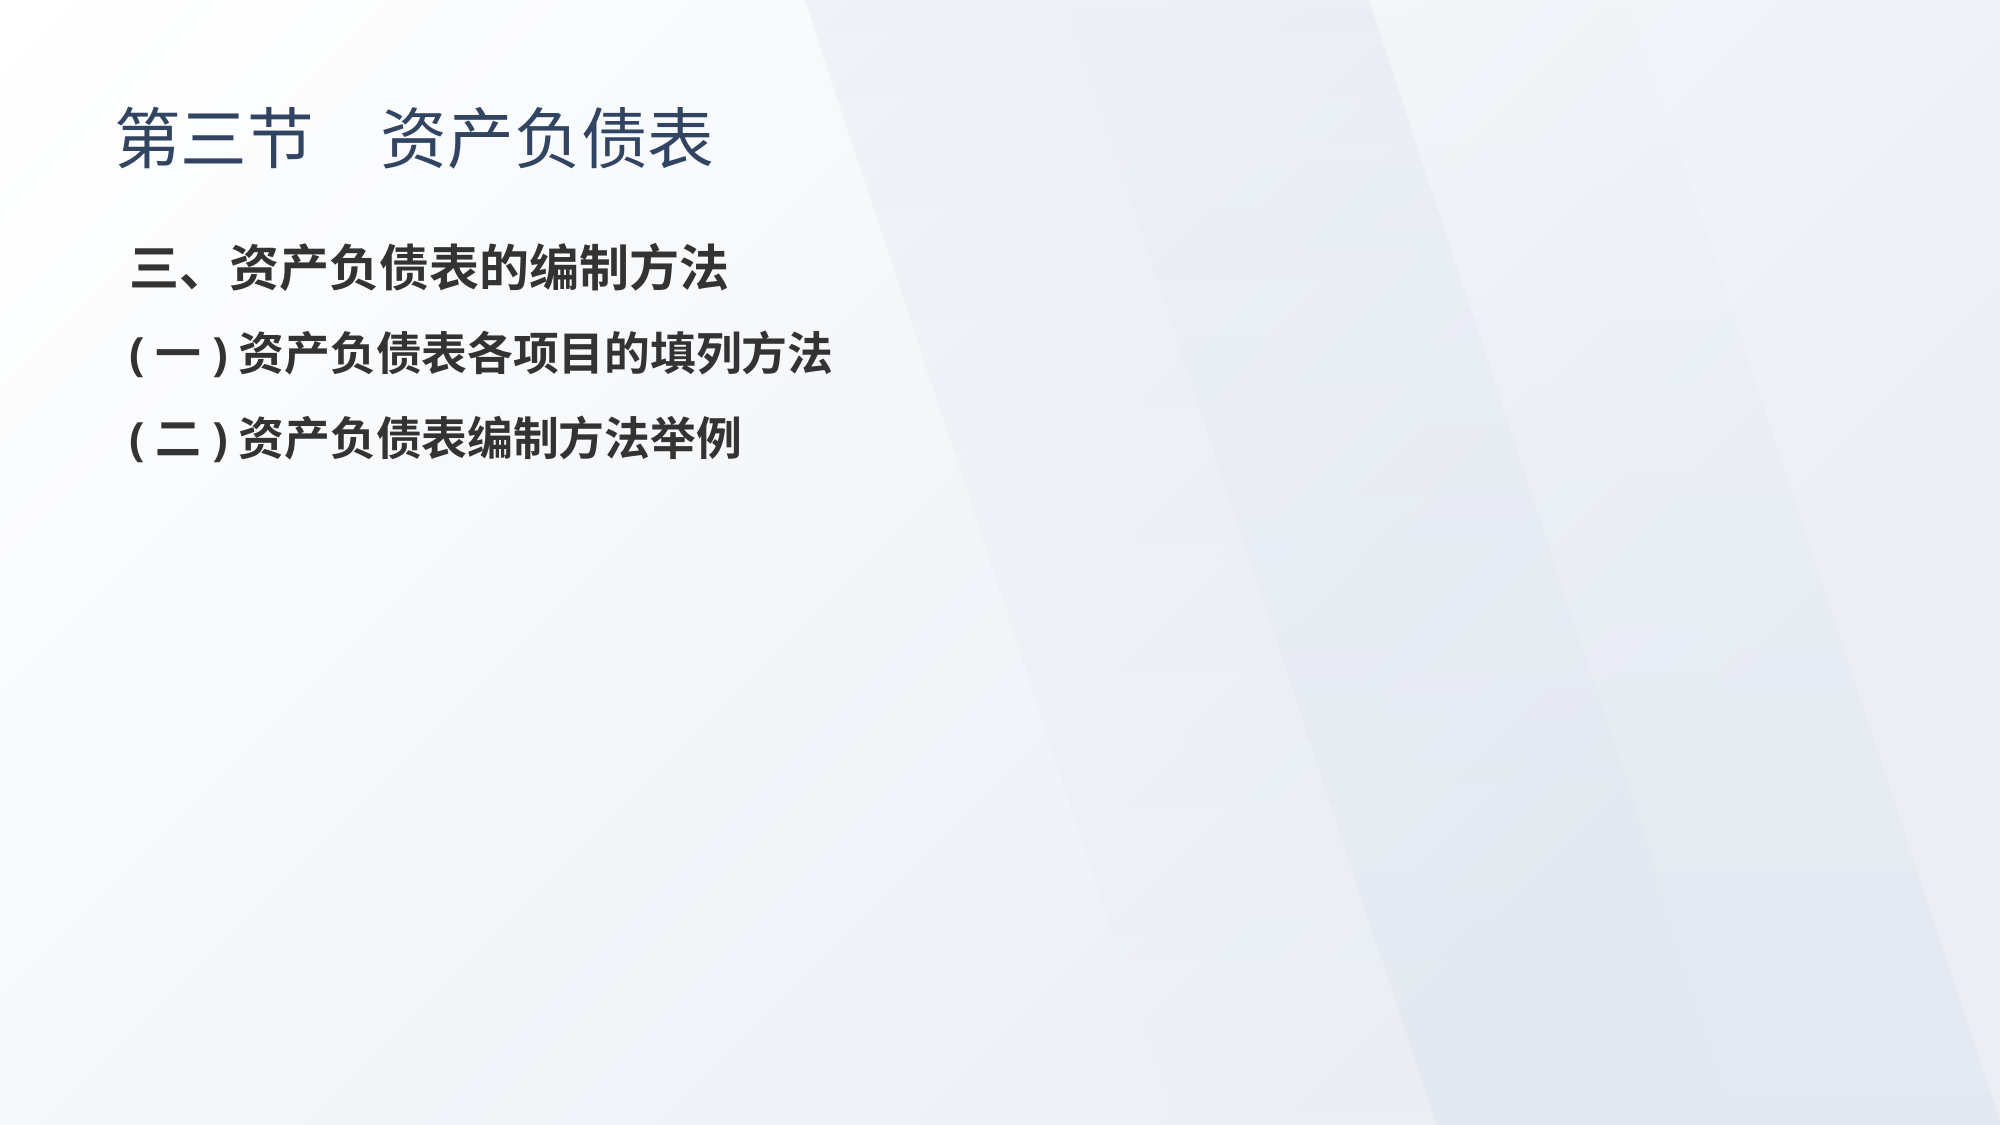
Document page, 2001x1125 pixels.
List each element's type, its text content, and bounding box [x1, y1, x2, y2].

title 第三节 资产负债表 [114, 59, 1886, 178]
text_box 三、资产负债表的编制方法 (一)资产负债表各项目的填列方法 (二)资产负债表编制方法举例 [114, 213, 1886, 1013]
